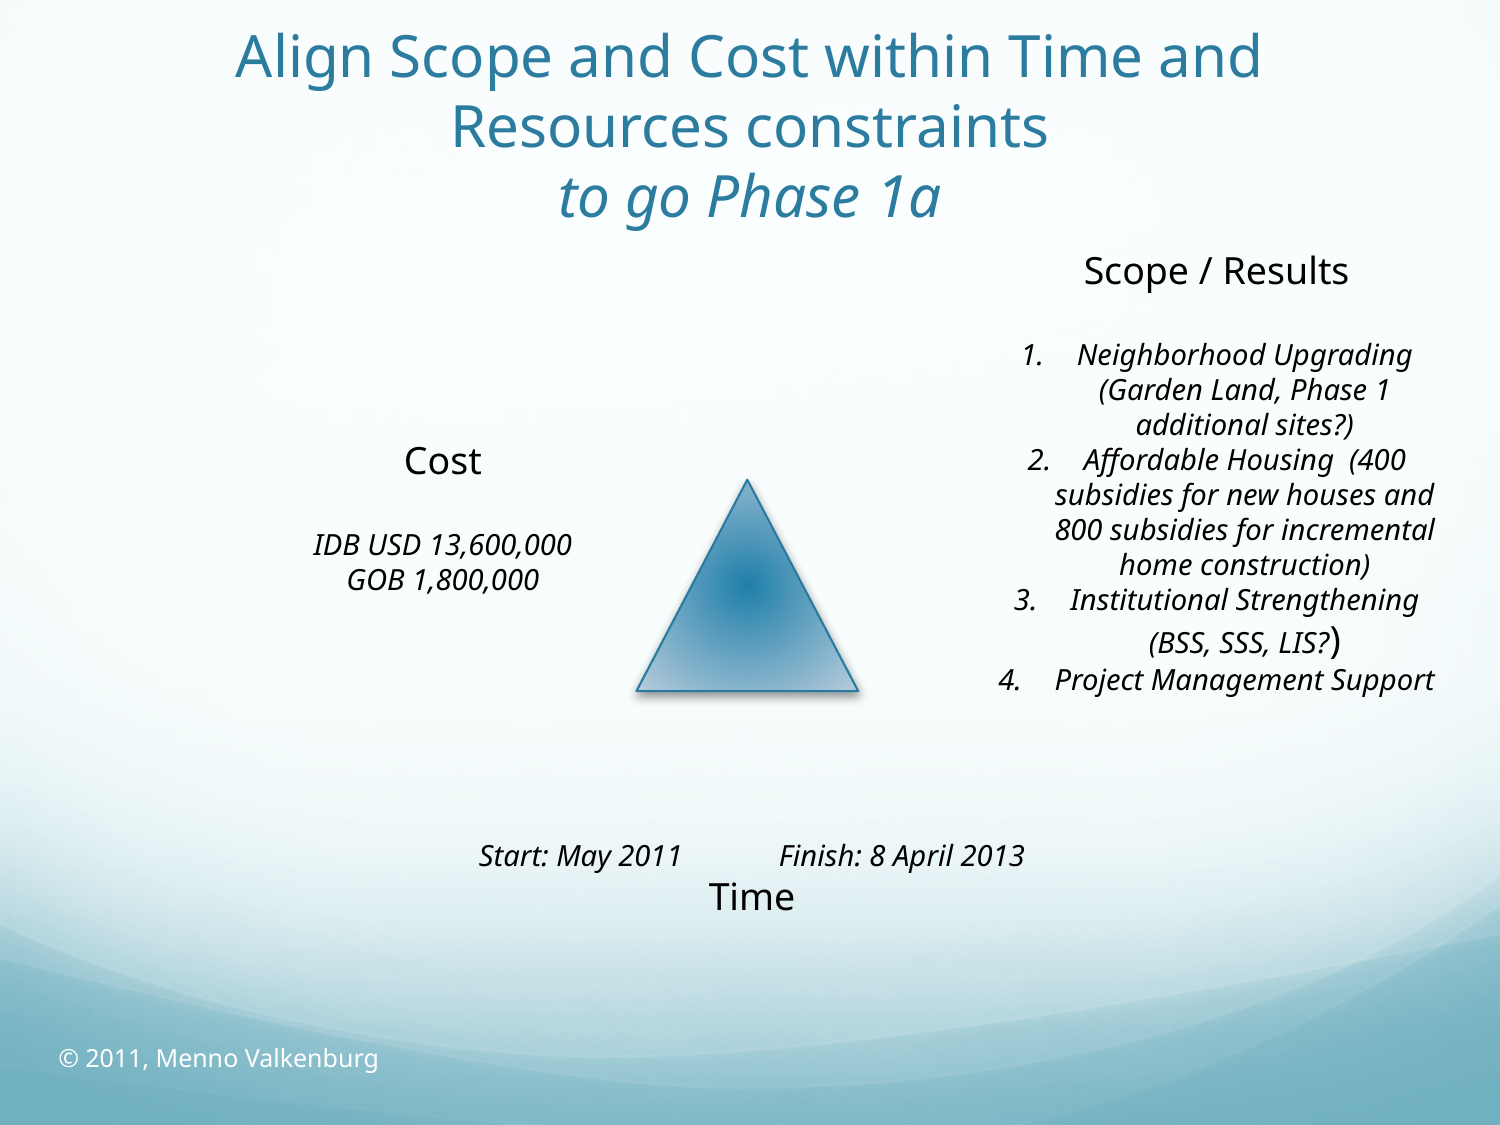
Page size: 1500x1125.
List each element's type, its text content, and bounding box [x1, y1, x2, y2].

text_box Cost IDB USD 13,600,000 GOB 1,800,000 [298, 429, 587, 604]
text_box Scope / Results Neighborhood Upgrading (Garden Land, Phase 1 additional sites?) Affordable Housing (400 subsidies for new houses and 800 subsidies for incremental home construction) Institutional Strengthening (BSS, SSS, LIS?) Project Management Support [964, 239, 1469, 704]
text_box Start: May 2011 Finish: 8 April 2013 Time [247, 830, 1258, 925]
footer © 2011, Menno Valkenburg [43, 1029, 838, 1090]
title Align Scope and Cost within Time and Resources constraints to go Phase 1a [90, 17, 1410, 237]
text_box [635, 478, 860, 693]
